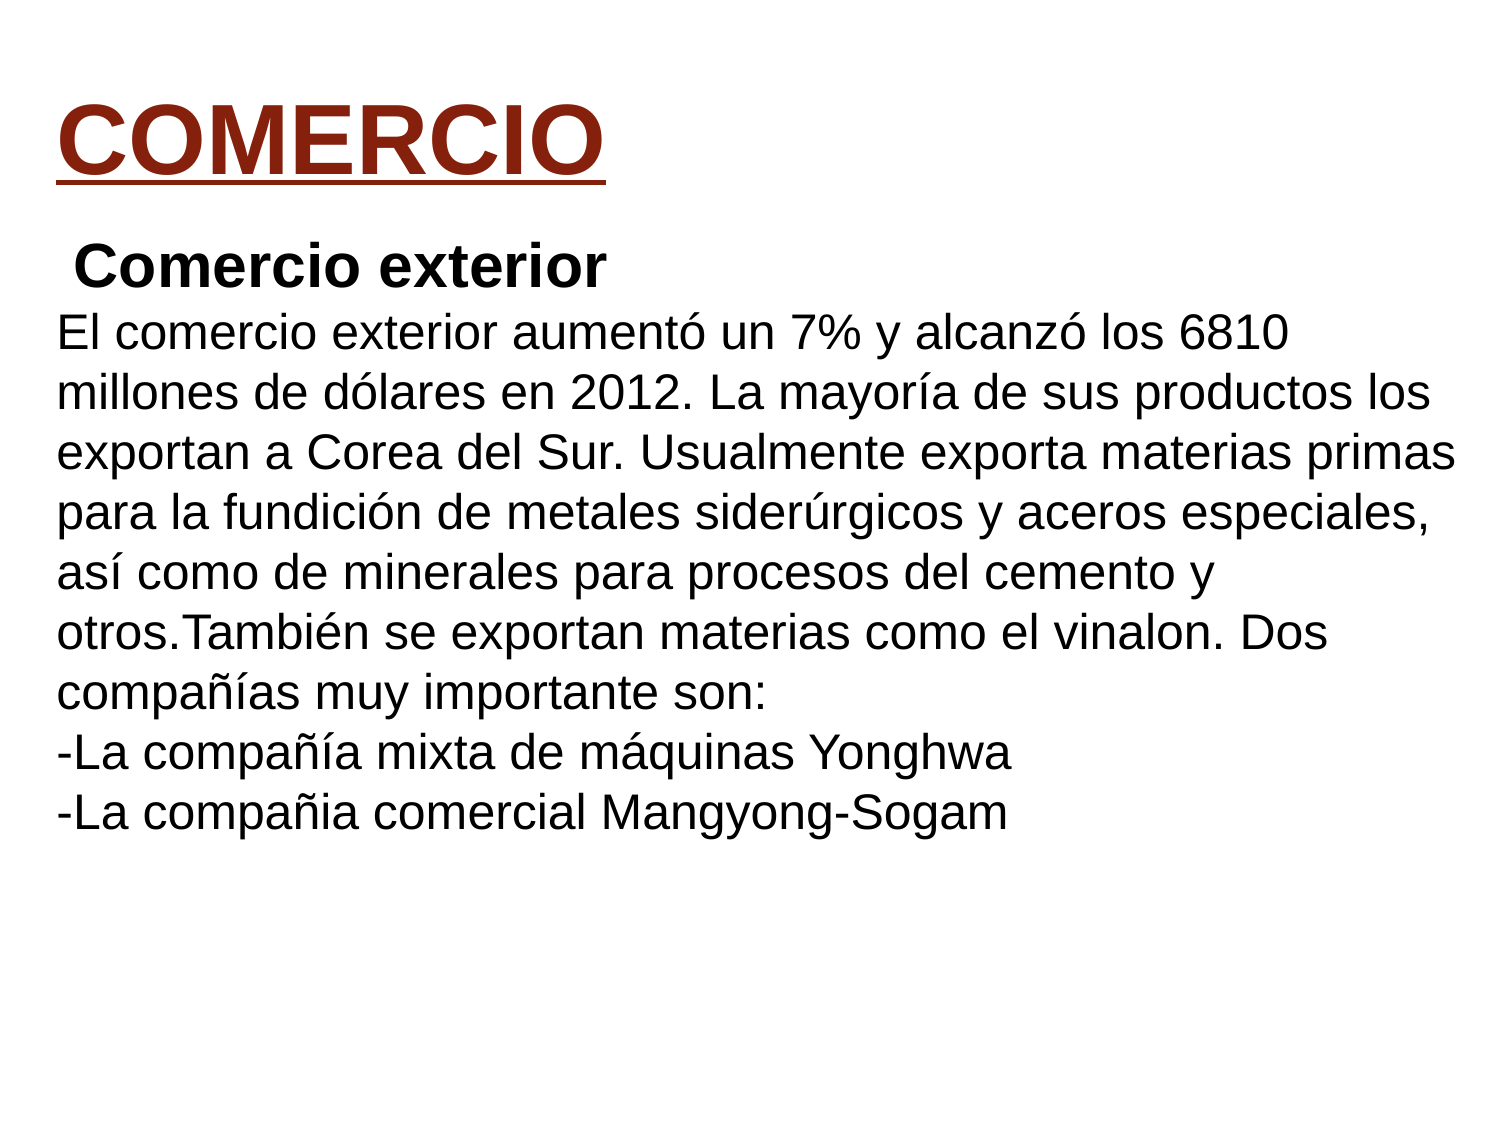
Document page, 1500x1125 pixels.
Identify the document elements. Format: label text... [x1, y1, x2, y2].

title COMERCIO [41, 25, 1418, 209]
subtitle Comercio exterior El comercio exterior aumentó un 7% y alcanzó los 6810 millones de dólares en 2012. La mayoría de sus productos los exportan a Corea del Sur. Usualmente exporta materias primas para la fundición de metales siderúrgicos y aceros especiales, así como de minerales para procesos del cemento y otros.También se exportan materias como el vinalon. Dos compañías muy importante son: -La compañía mixta de máquinas Yonghwa -La compañia comercial Mangyong-Sogam [41, 209, 1500, 1125]
